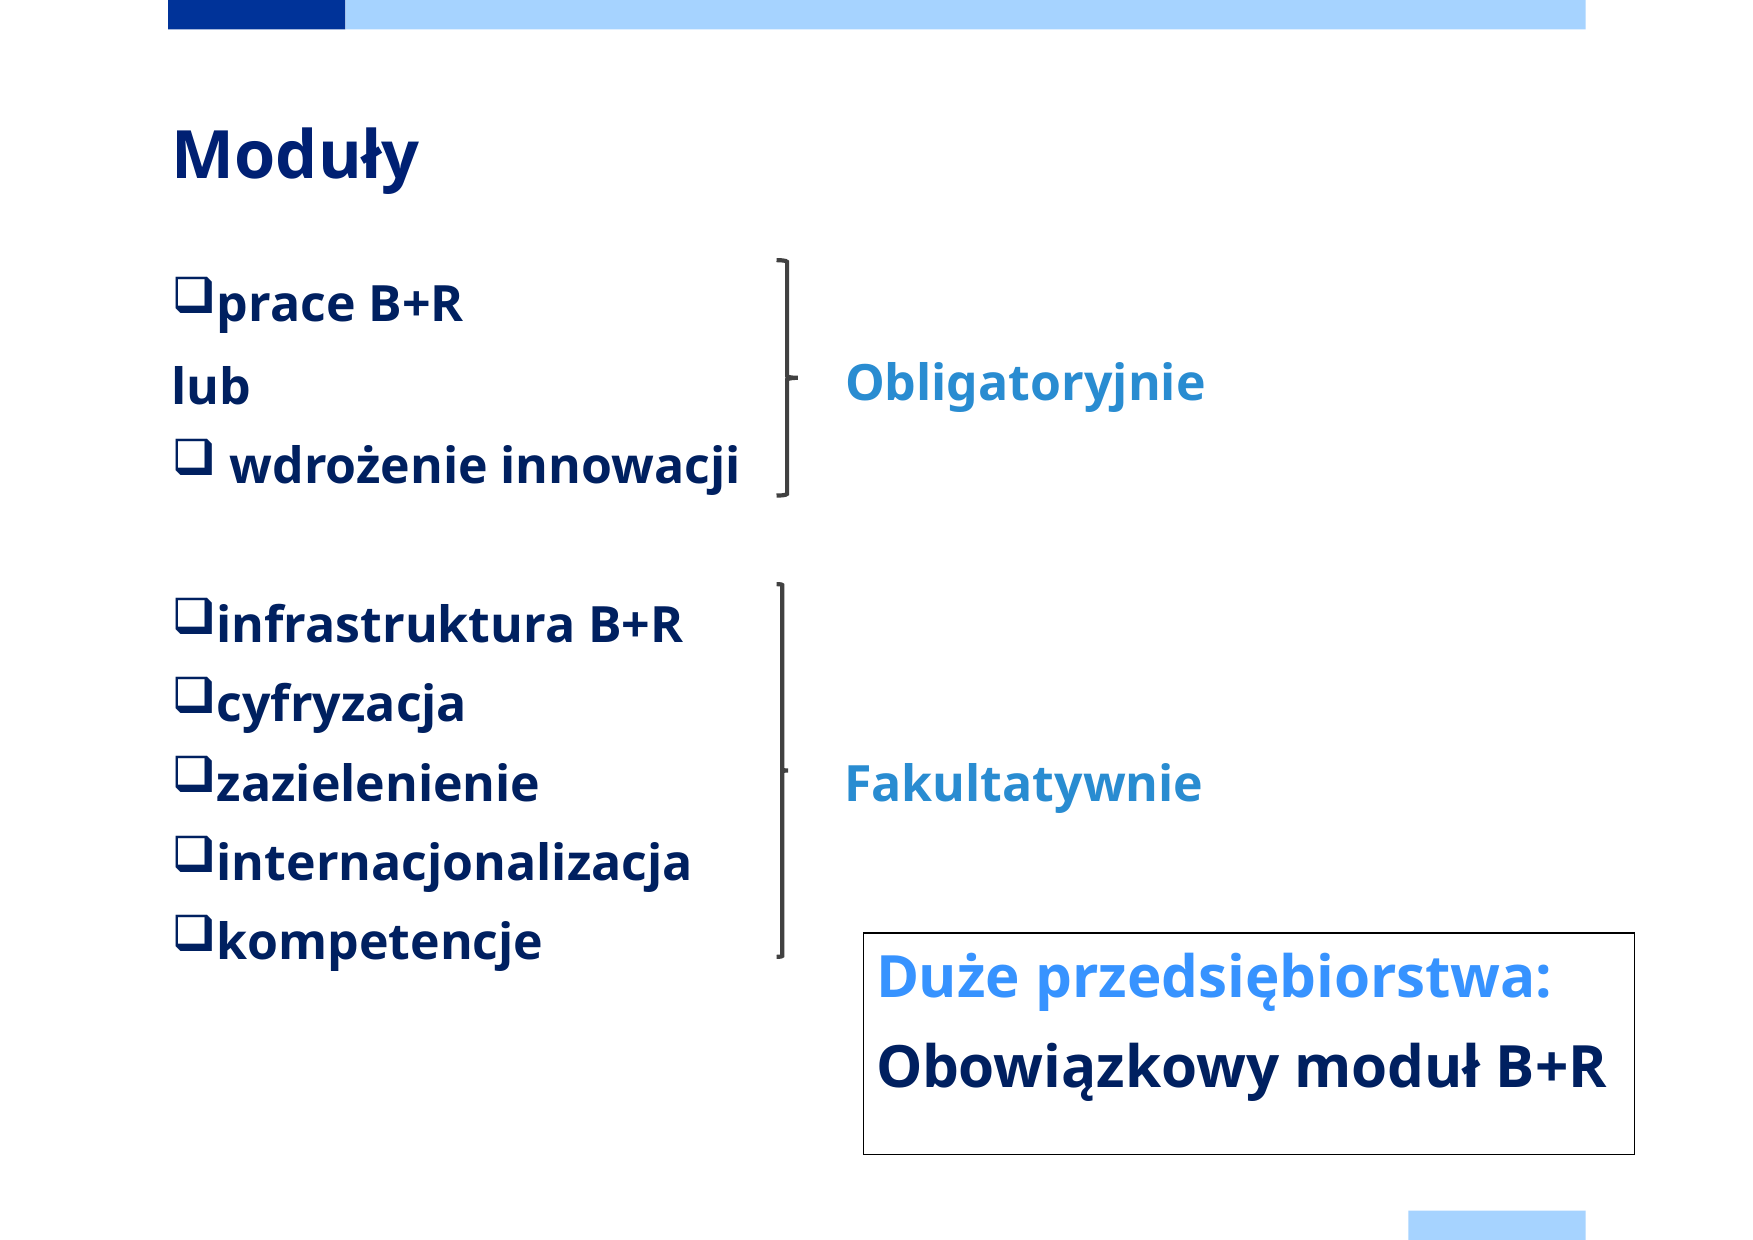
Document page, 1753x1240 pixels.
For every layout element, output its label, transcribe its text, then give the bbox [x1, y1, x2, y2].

text_box [776, 260, 798, 496]
title Moduły [171, 116, 1590, 295]
text_box Duże przedsiębiorstwa: Obowiązkowy moduł B+R [1286, 933, 1635, 1155]
text_box Fakultatywnie [829, 744, 1219, 819]
text_box [776, 584, 788, 957]
text_box Obligatoryjnie [830, 342, 1221, 418]
text_box prace B+R lub wdrożenie innowacji infrastruktura B+R cyfryzacja zazielenienie internacjonalizacja kompetencje [171, 271, 1286, 1240]
